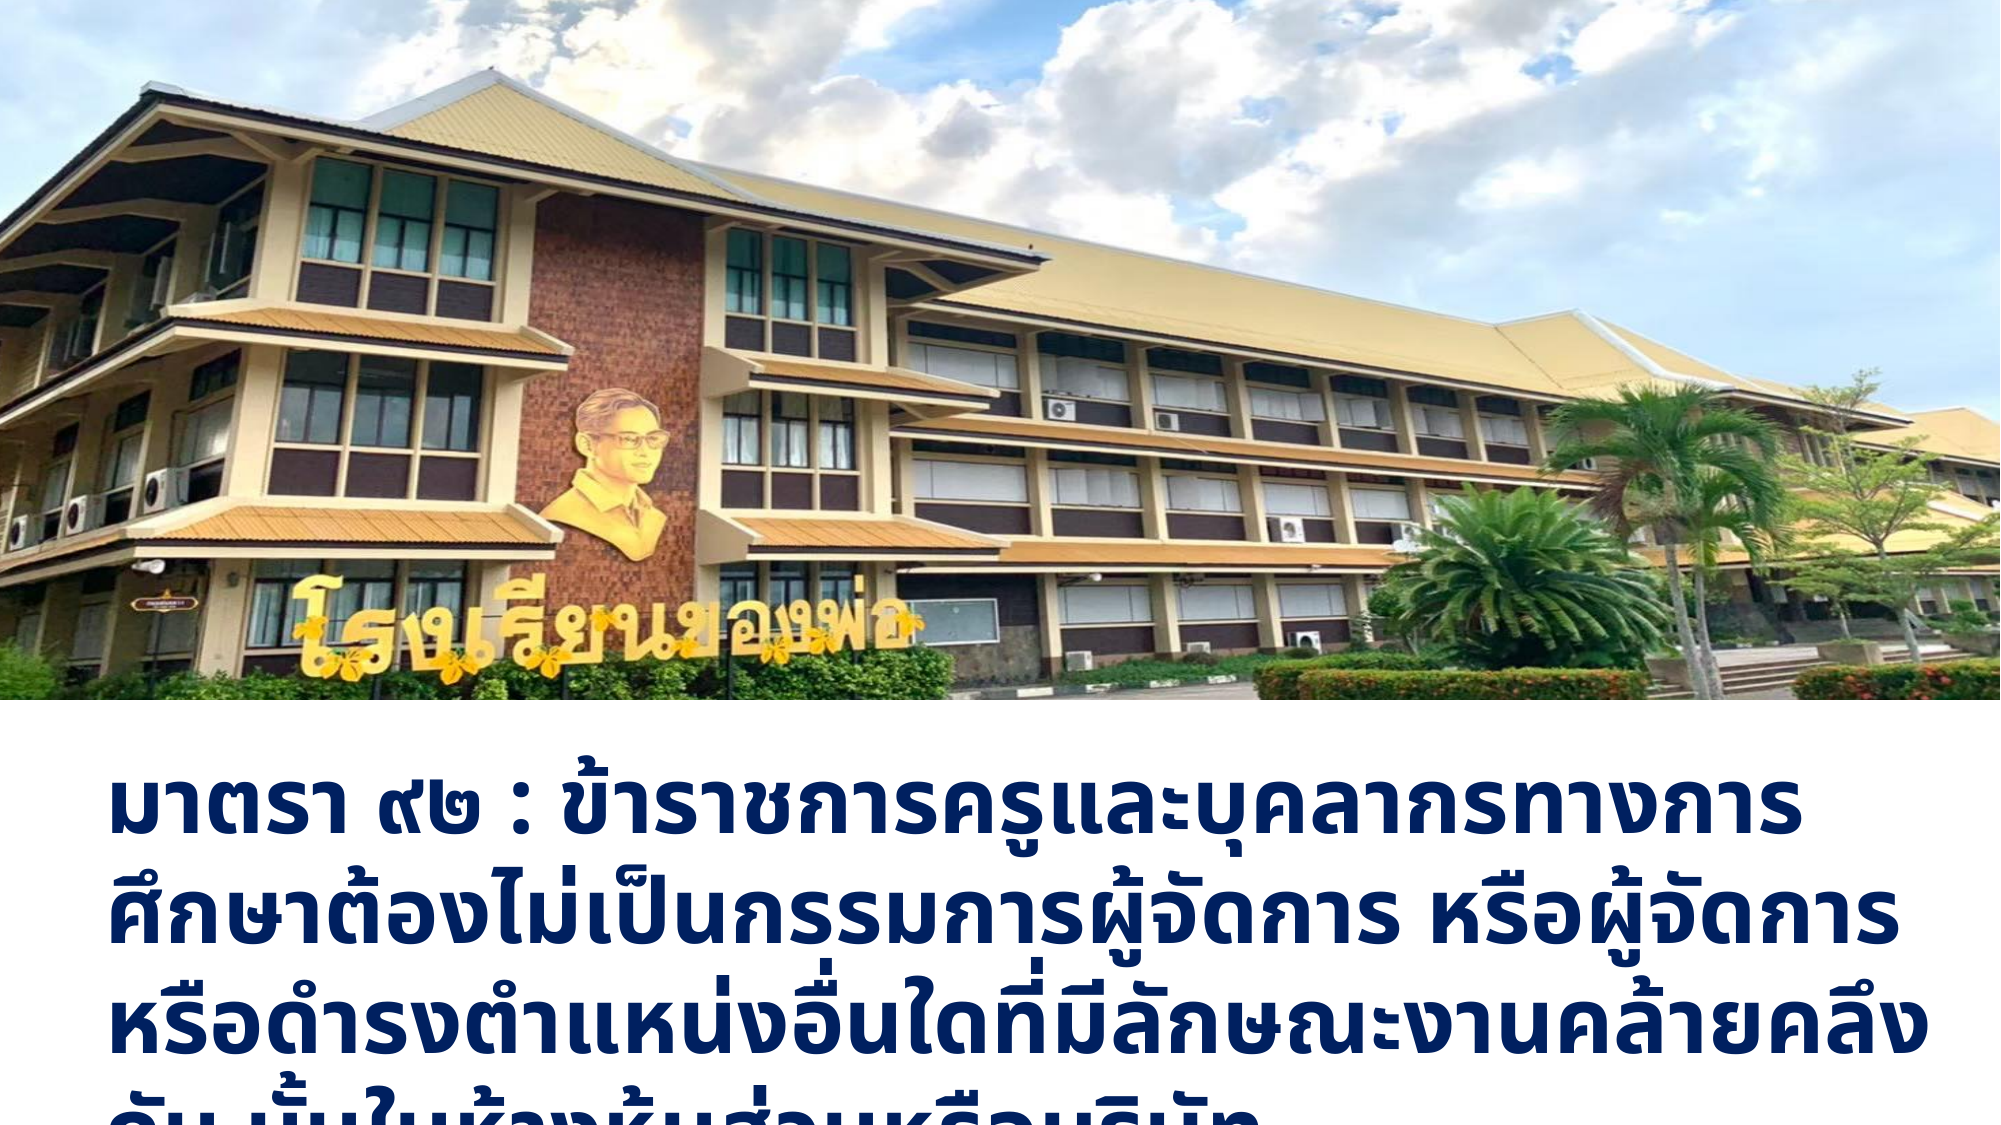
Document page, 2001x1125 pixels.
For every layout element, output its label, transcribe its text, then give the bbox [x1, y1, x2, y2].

picture [0, 0, 2000, 700]
text_box มาตรา ๙๒ : ข้าราชการครูและบุคลากรทางการศึกษาต้องไม่เป็นกรรมการผู้จัดการ หรือผู้จัดการ หรือดำรงตำแหน่งอื่นใดที่มีลักษณะงานคล้ายคลึงกัน นั้นในห้างหุ้นส่วนหรือบริษัท [90, 734, 1980, 1125]
